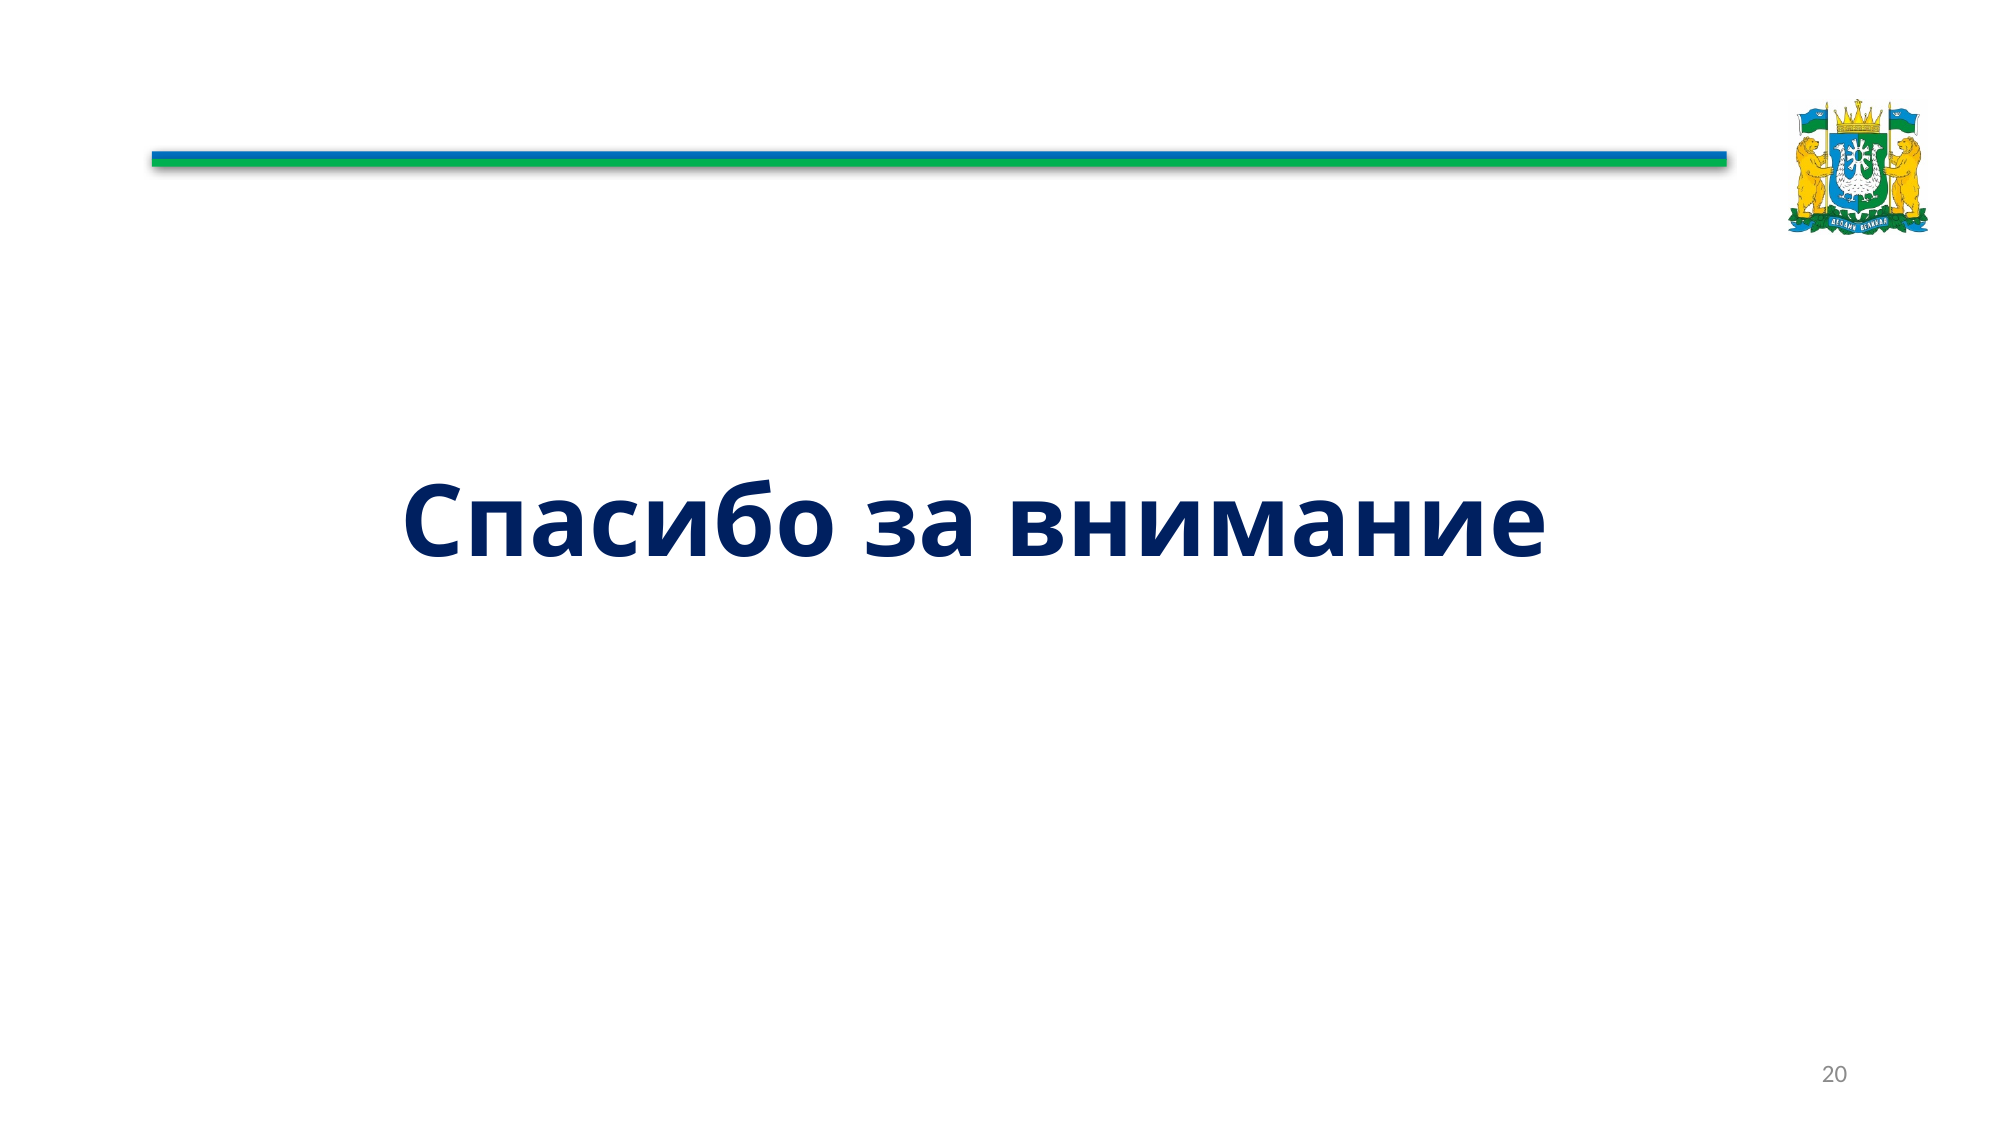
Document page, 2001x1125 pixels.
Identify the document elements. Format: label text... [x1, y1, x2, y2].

picture [1788, 99, 1928, 235]
title Спасибо за внимание [135, 381, 1840, 585]
slide_number 20 [1412, 1042, 1863, 1103]
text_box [151, 151, 1727, 167]
